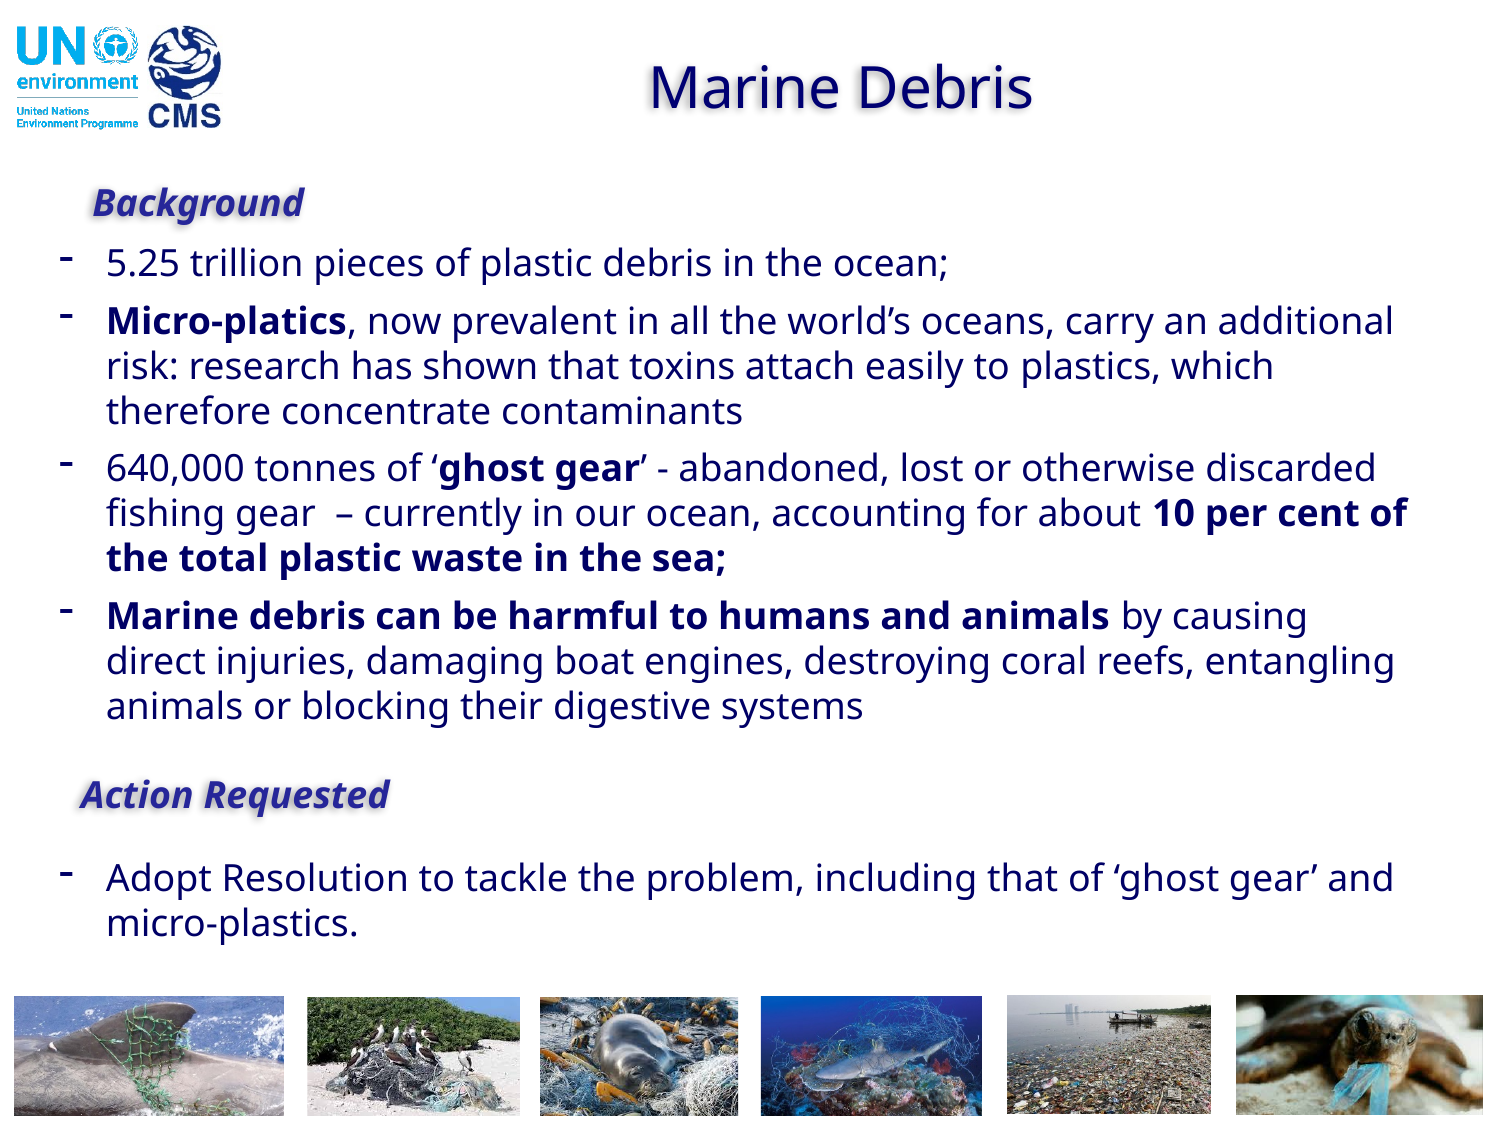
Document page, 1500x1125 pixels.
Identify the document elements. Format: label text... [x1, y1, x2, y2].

text_box 5.25 trillion pieces of plastic debris in the ocean; Micro-platics, now prevalent in all the world’s oceans, carry an additional risk: research has shown that toxins attach easily to plastics, which therefore concentrate contaminants 640,000 tonnes of ‘ghost gear’ - abandoned, lost or otherwise discarded fishing gear – currently in our ocean, accounting for about 10 per cent of the total plastic waste in the sea; Marine debris can be harmful to humans and animals by causing direct injuries, damaging boat engines, destroying coral reefs, entangling animals or blocking their digestive systems Adopt Resolution to tackle the problem, including that of ‘ghost gear’ and micro-plastics. [44, 231, 1433, 952]
text_box Marine Debris [277, 42, 1406, 146]
text_box Background [77, 171, 320, 231]
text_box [13, 995, 1483, 1116]
picture [0, 4, 223, 149]
